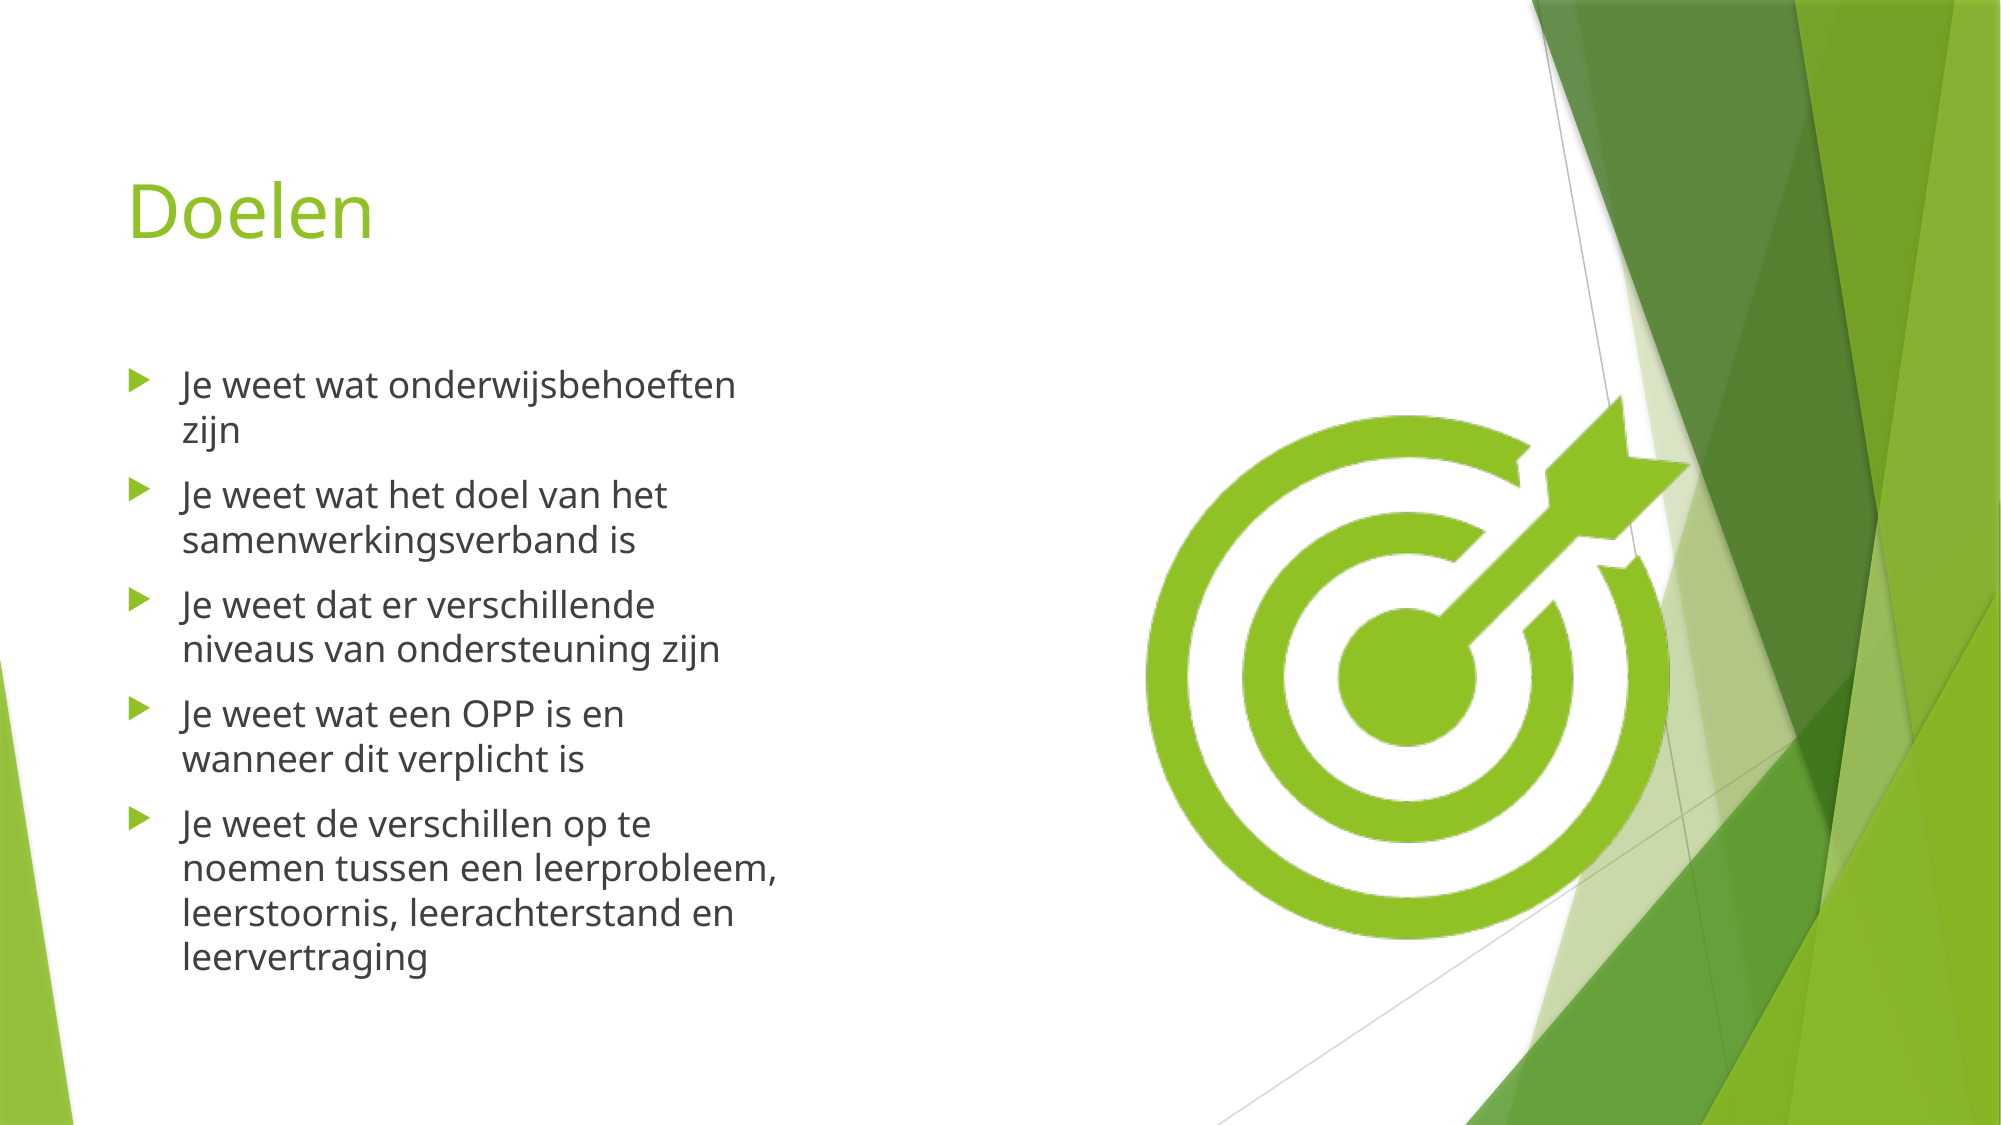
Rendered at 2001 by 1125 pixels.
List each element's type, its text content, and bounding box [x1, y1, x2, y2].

title Doelen [111, 99, 1522, 317]
list Je weet wat onderwijsbehoeften zijn Je weet wat het doel van het samenwerkingsverband is Je weet dat er verschillende niveaus van ondersteuning zijn Je weet wat een OPP is en wanneer dit verplicht is Je weet de verschillen op te noemen tussen een leerprobleem, leerstoornis, leerachterstand en leervertraging [111, 354, 798, 992]
picture [1087, 336, 1749, 998]
